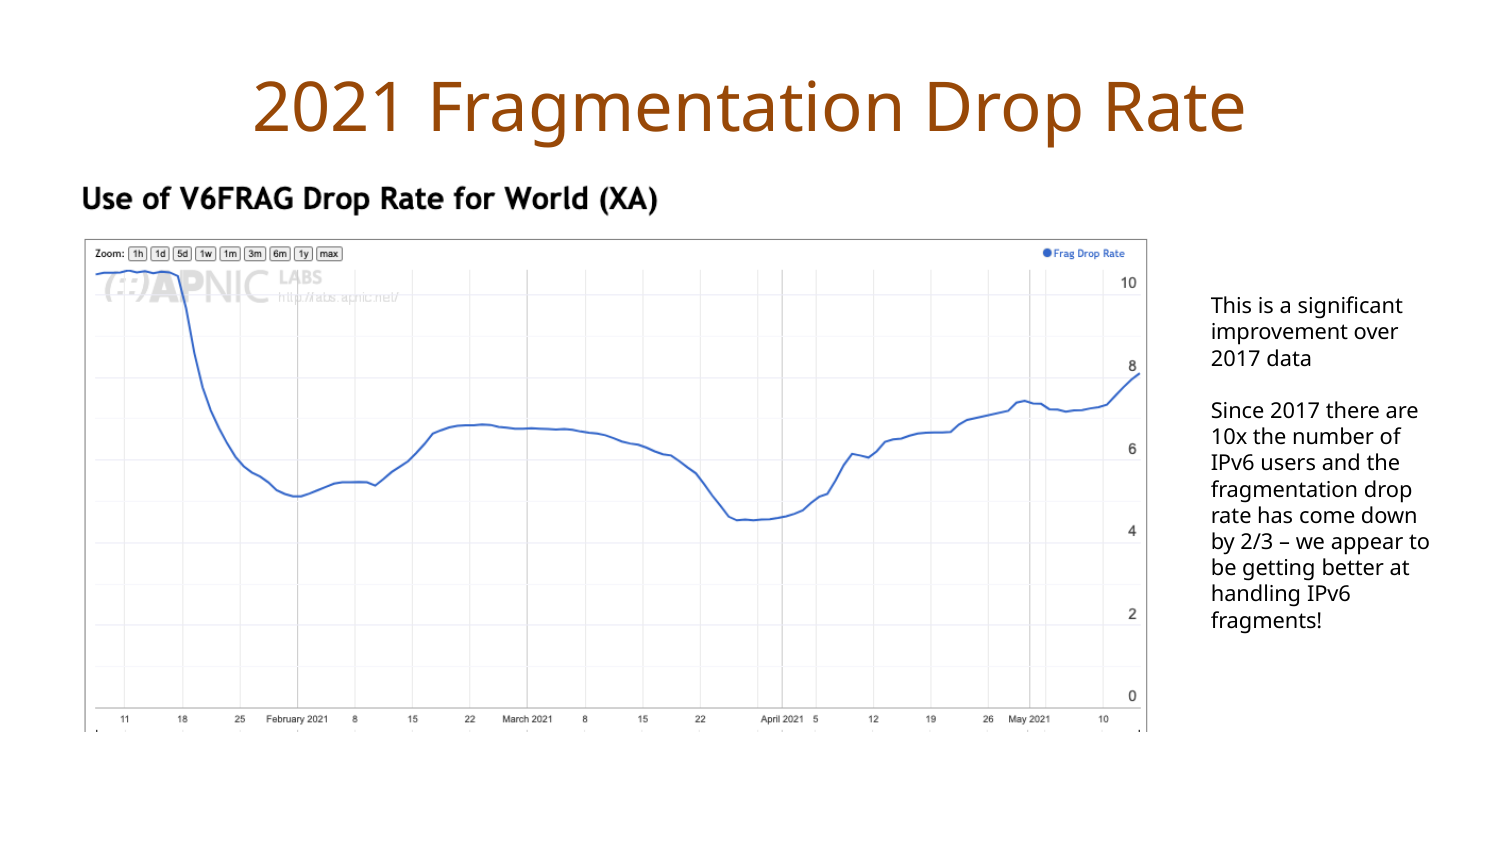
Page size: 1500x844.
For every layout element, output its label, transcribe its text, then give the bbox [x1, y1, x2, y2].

title 2021 Fragmentation Drop Rate [75, 33, 1425, 175]
text_box This is a significant improvement over 2017 data Since 2017 there are 10x the number of IPv6 users and the fragmentation drop rate has come down by 2/3 – we appear to be getting better at handling IPv6 fragments! [1196, 284, 1463, 640]
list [74, 174, 1160, 732]
